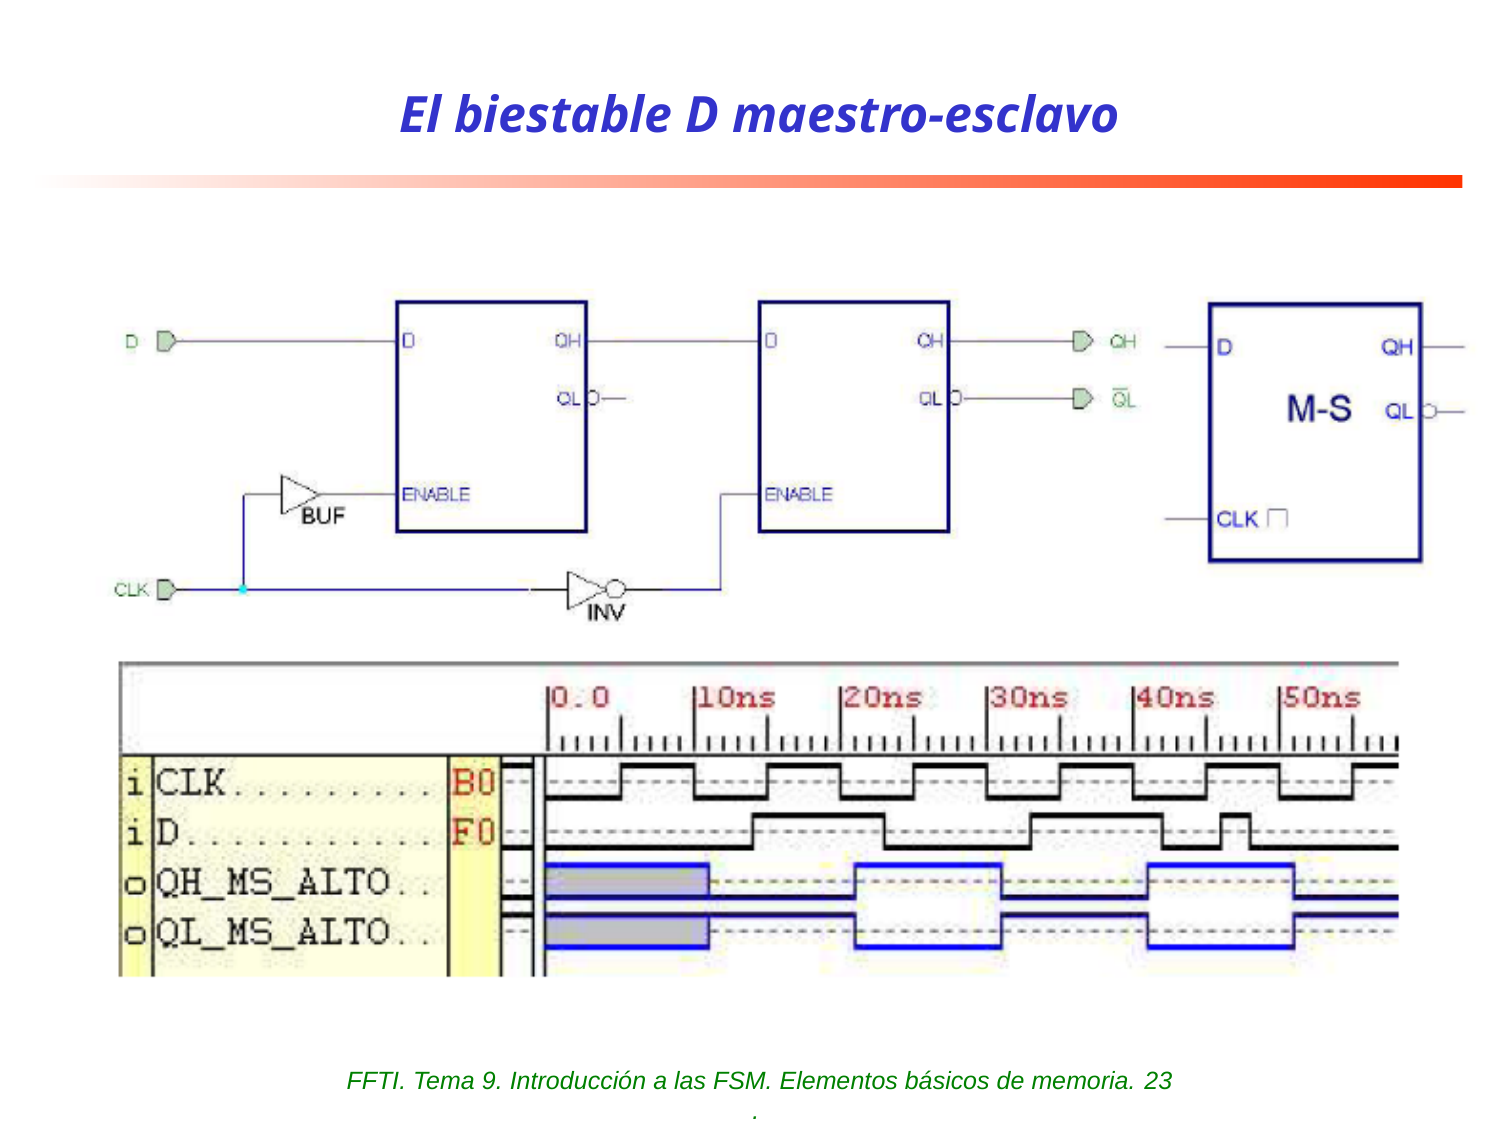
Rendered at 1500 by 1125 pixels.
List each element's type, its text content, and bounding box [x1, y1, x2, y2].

picture [39, 272, 1485, 981]
title El biestable D maestro-esclavo [68, 49, 1451, 176]
footer FFTI. Tema 9. Introducción a las FSM. Elementos básicos de memoria. 23 . [68, 1056, 1451, 1103]
